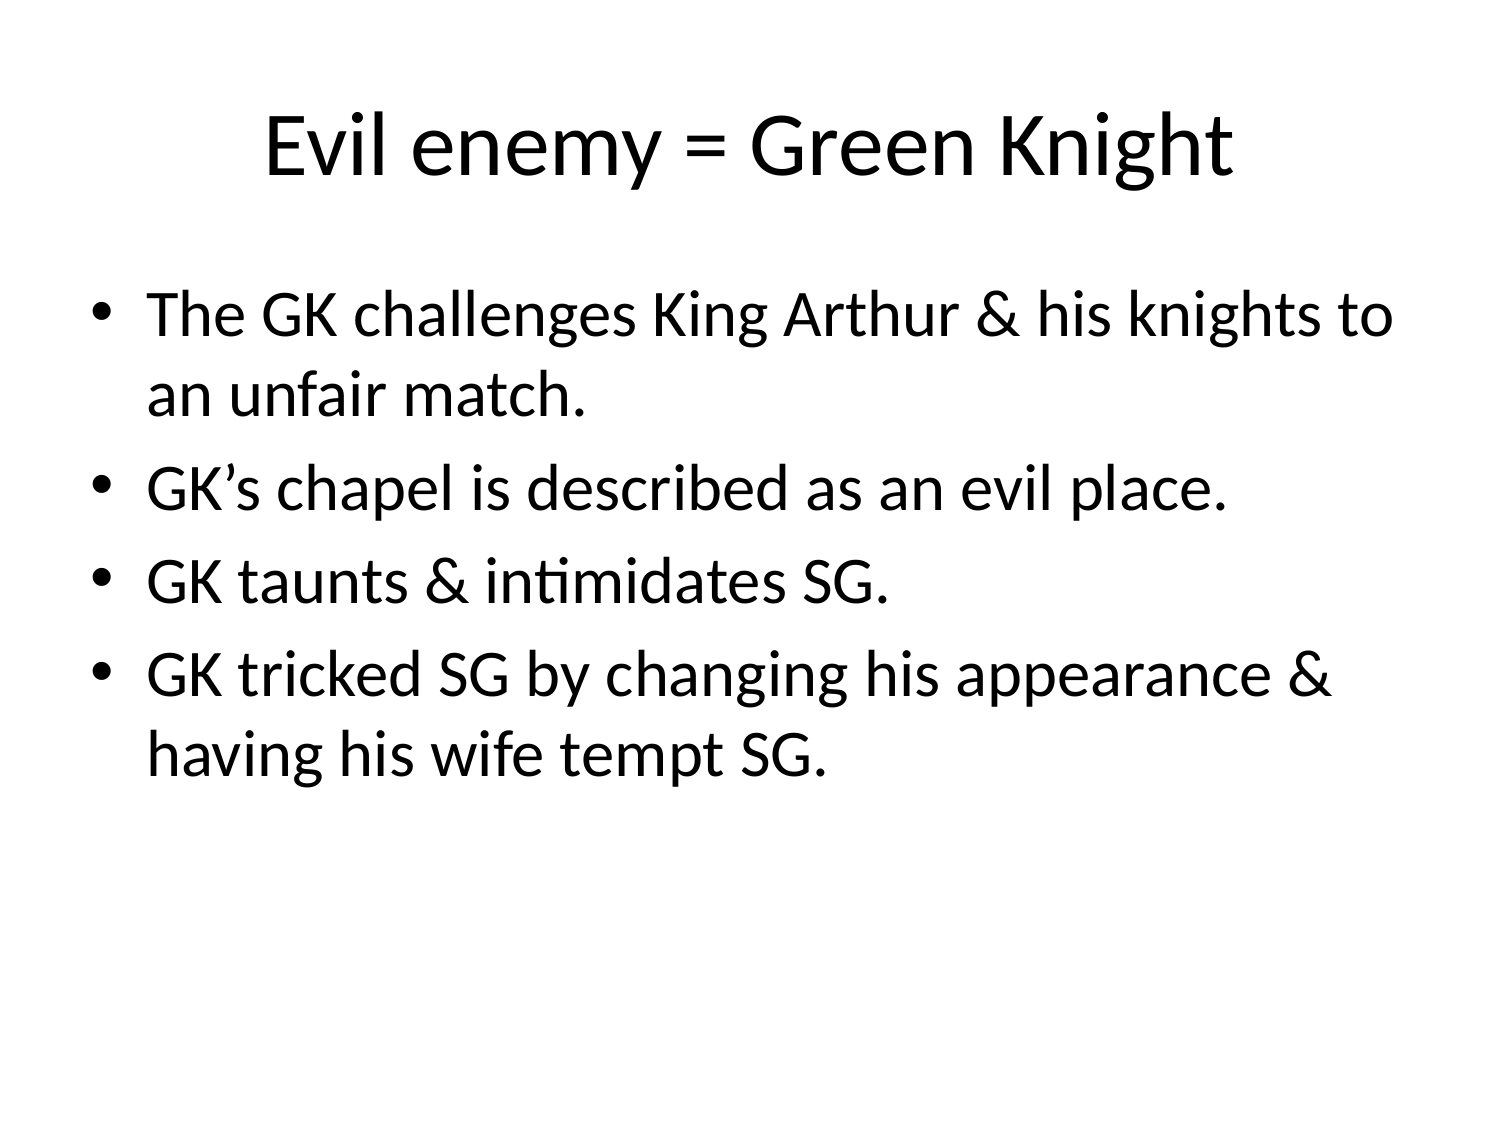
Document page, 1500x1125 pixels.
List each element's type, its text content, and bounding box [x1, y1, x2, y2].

title Evil enemy = Green Knight [75, 45, 1425, 233]
list The GK challenges King Arthur & his knights to an unfair match. GK’s chapel is described as an evil place. GK taunts & intimidates SG. GK tricked SG by changing his appearance & having his wife tempt SG. [75, 262, 1425, 1005]
